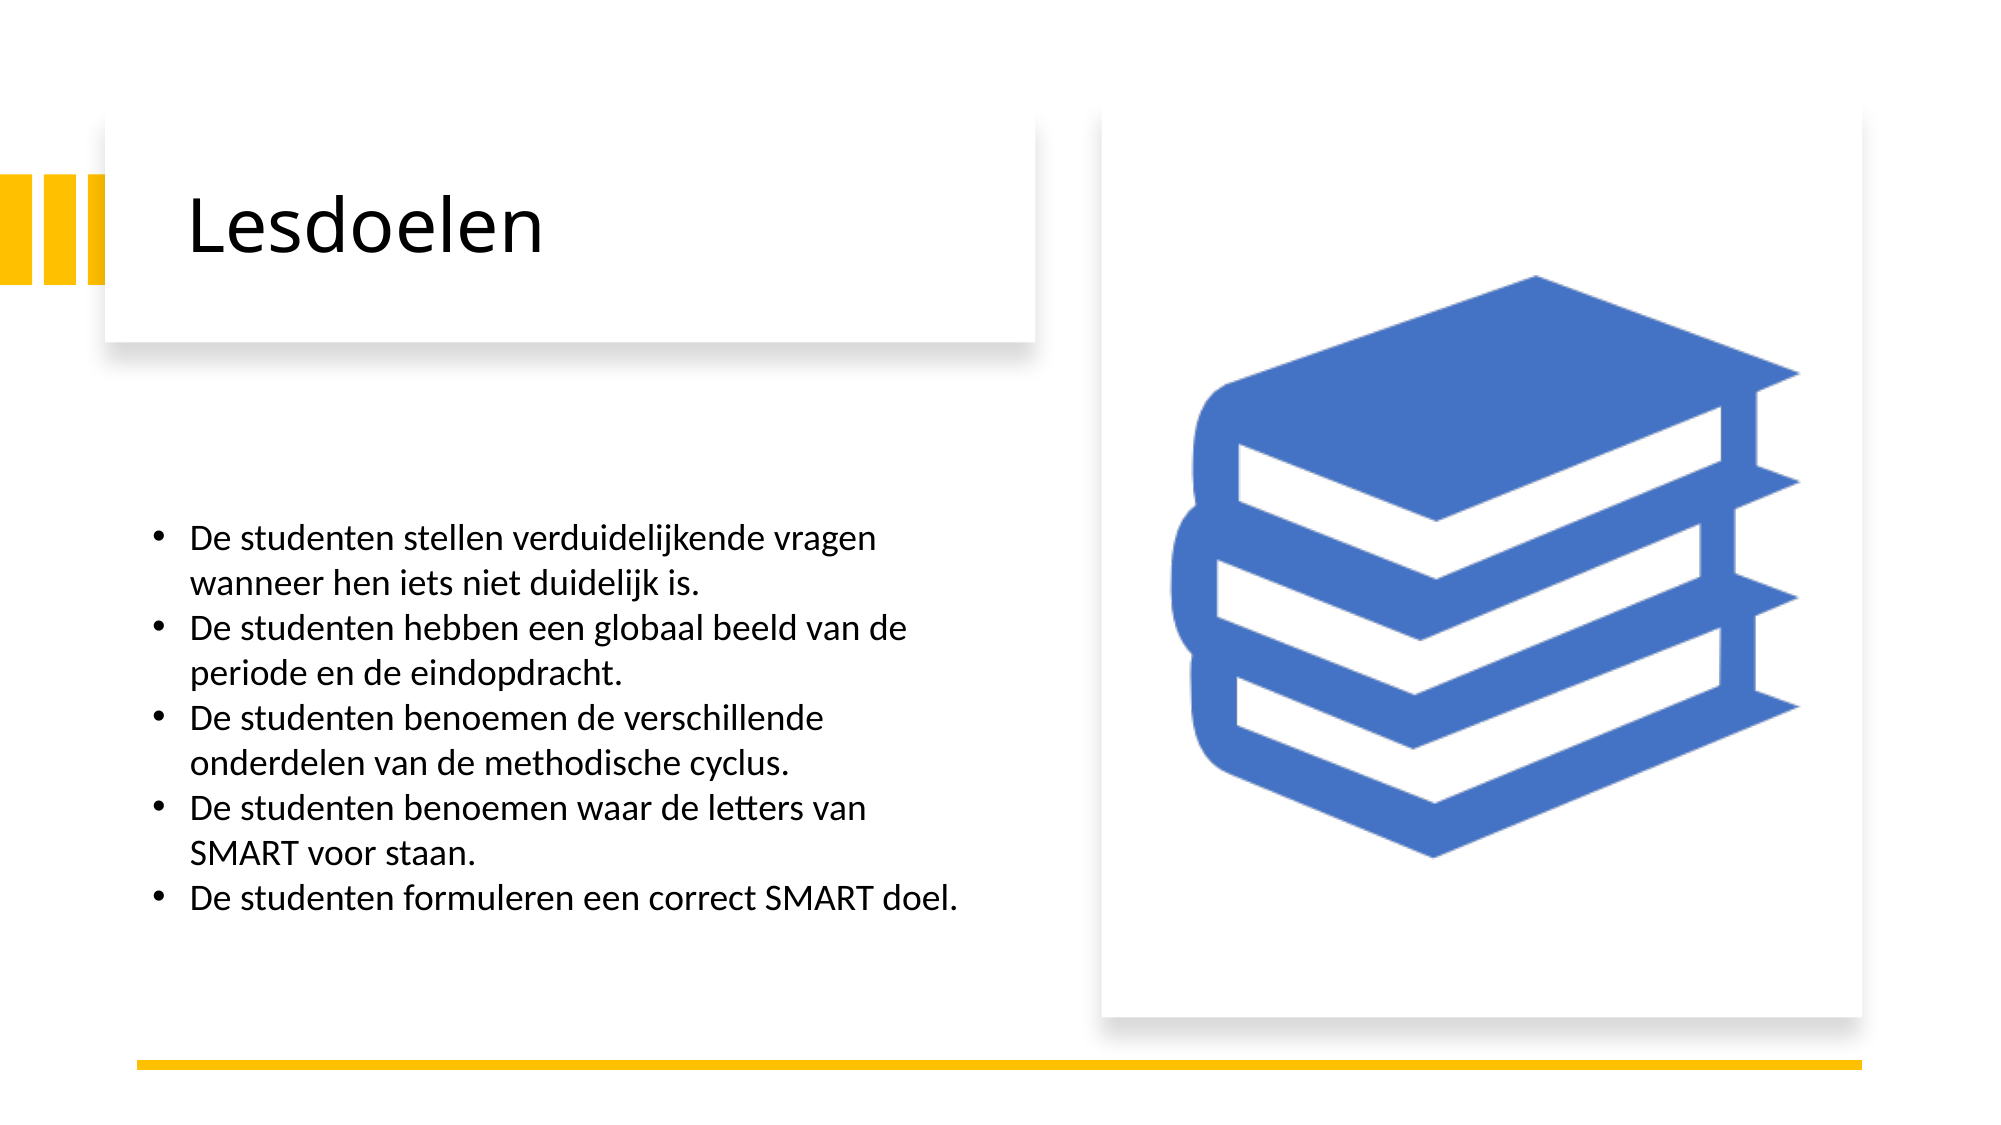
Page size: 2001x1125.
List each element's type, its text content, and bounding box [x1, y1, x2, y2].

title Lesdoelen [171, 143, 1000, 314]
text_box [1101, 99, 1863, 1018]
list De studenten stellen verduidelijkende vragen wanneer hen iets niet duidelijk is. De studenten hebben een globaal beeld van de periode en de eindopdracht. De studenten benoemen de verschillende onderdelen van de methodische cyclus. De studenten benoemen waar de letters van SMART voor staan. De studenten formuleren een correct SMART doel. [137, 414, 991, 1018]
picture [1136, 220, 1830, 914]
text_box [0, 174, 120, 285]
text_box [104, 107, 1037, 343]
text_box [0, 0, 2000, 1125]
